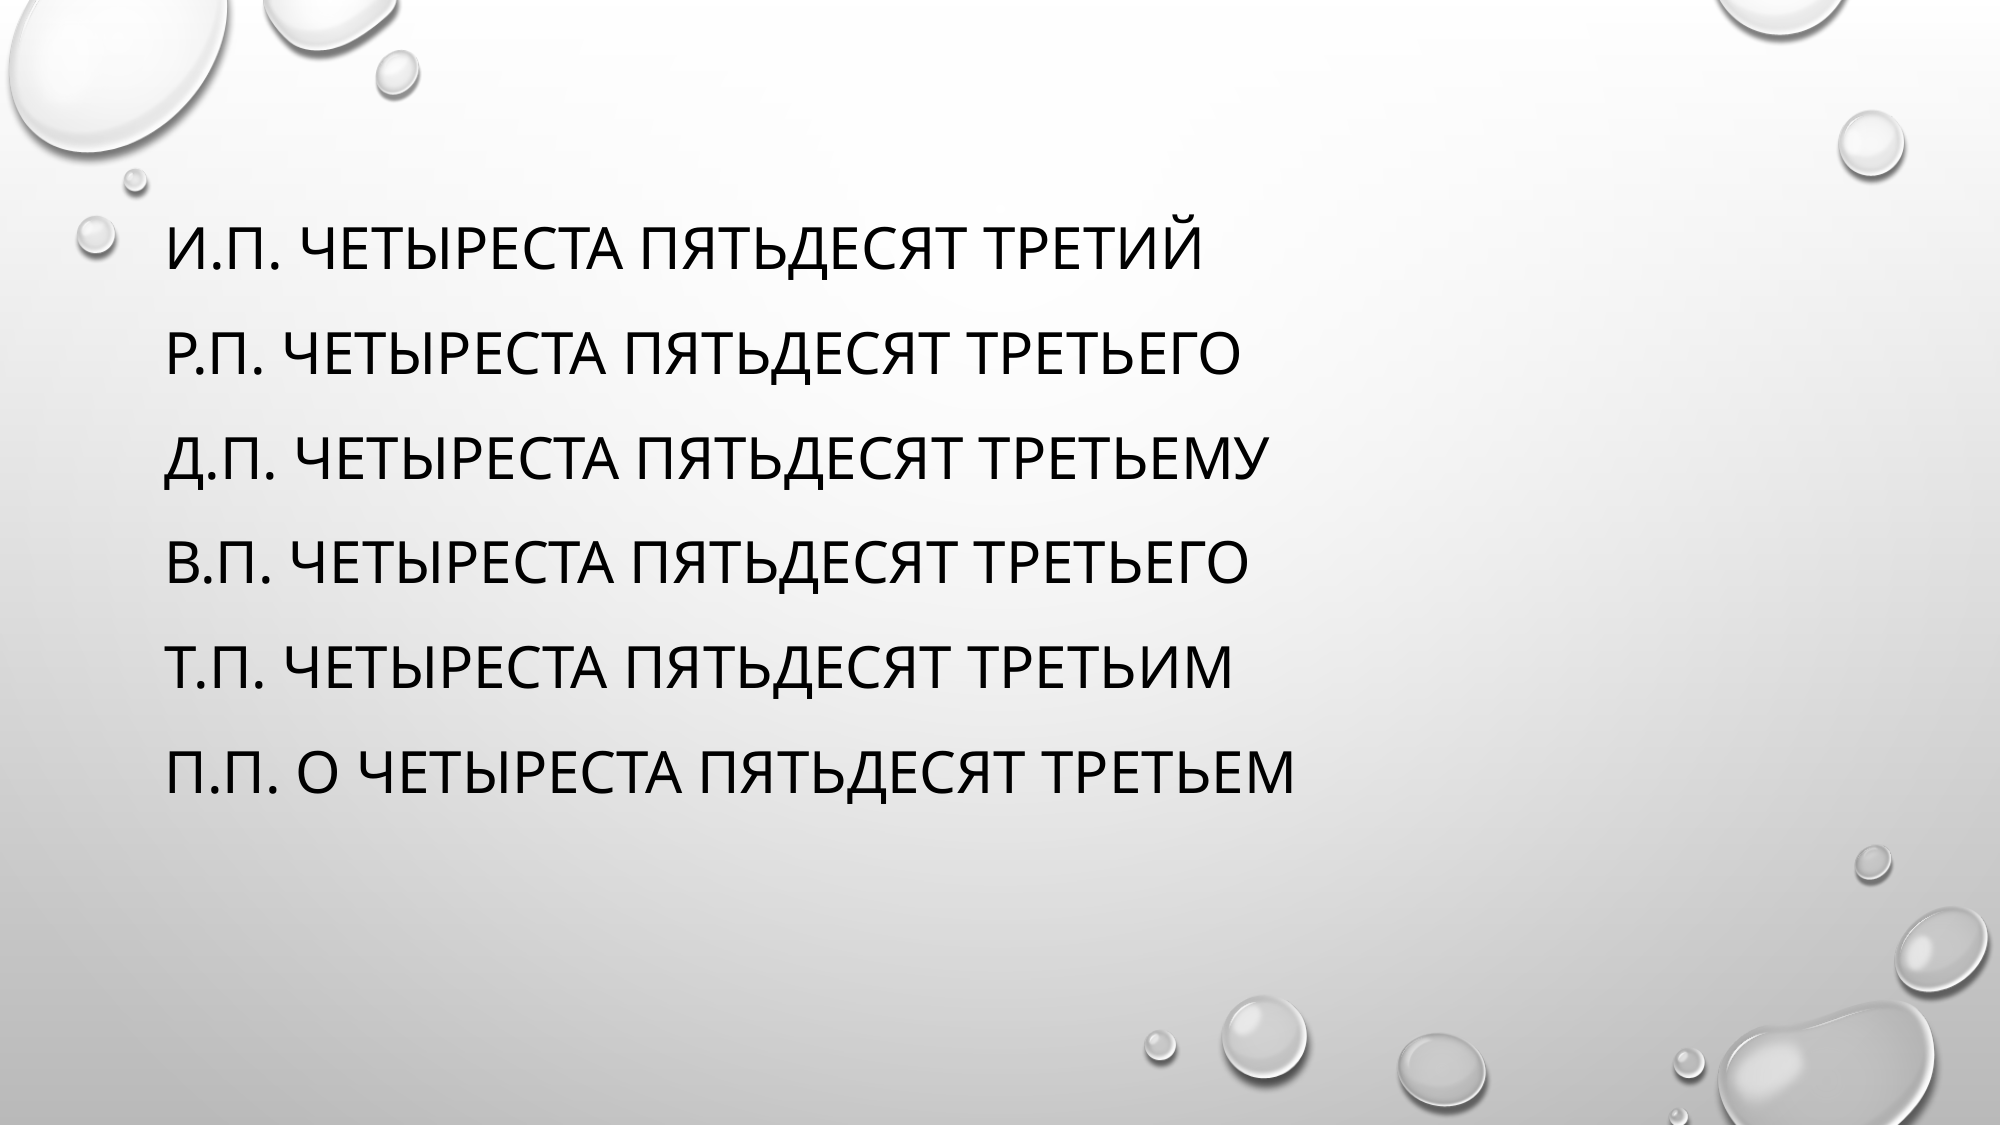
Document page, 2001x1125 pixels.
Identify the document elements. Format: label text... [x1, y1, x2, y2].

list И.п. четыреста пятьдесят третий Р.п. четыреста пятьдесят третьего Д.п. четыреста пятьдесят третьему В.п. четыреста пятьдесят третьего Т.п. четыреста пятьдесят третьим П.п. о четыреста пятьдесят третьем [149, 189, 1850, 950]
picture [0, 0, 2000, 1125]
